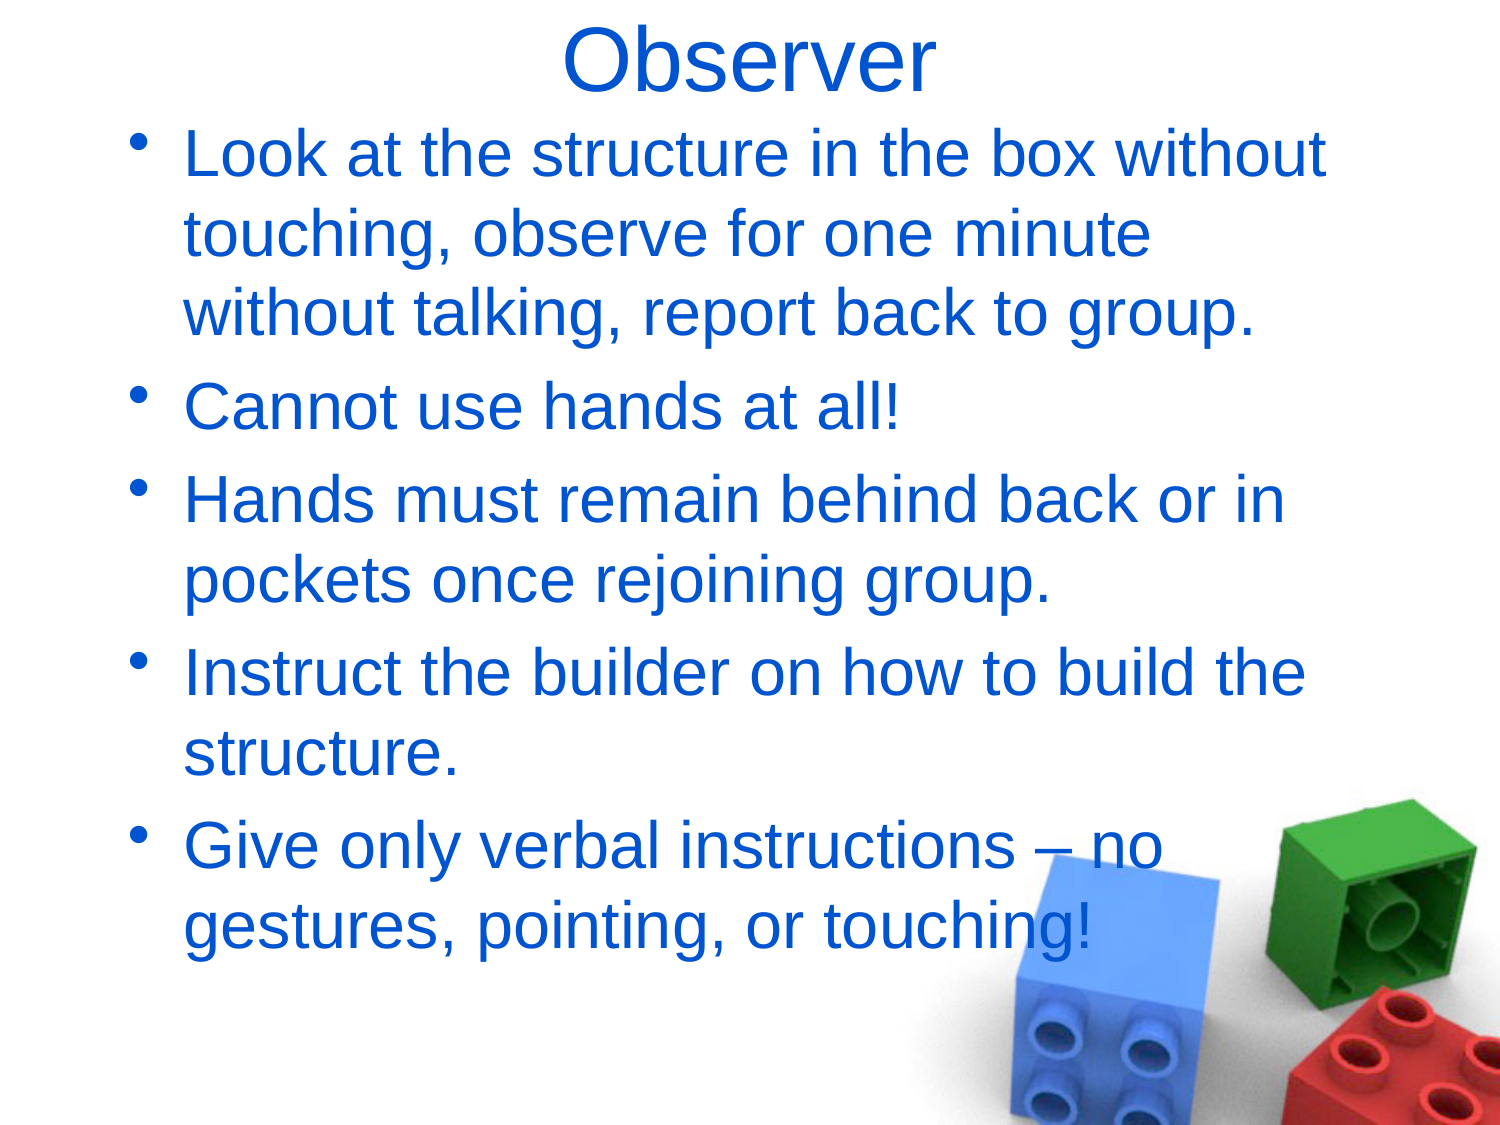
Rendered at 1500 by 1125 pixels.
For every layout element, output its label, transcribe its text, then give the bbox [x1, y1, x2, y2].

list Look at the structure in the box without touching, observe for one minute without talking, report back to group. Cannot use hands at all! Hands must remain behind back or in pockets once rejoining group. Instruct the builder on how to build the structure. Give only verbal instructions – no gestures, pointing, or touching! [112, 101, 1388, 994]
picture [249, 187, 1500, 1125]
title Observer [112, 0, 1388, 101]
